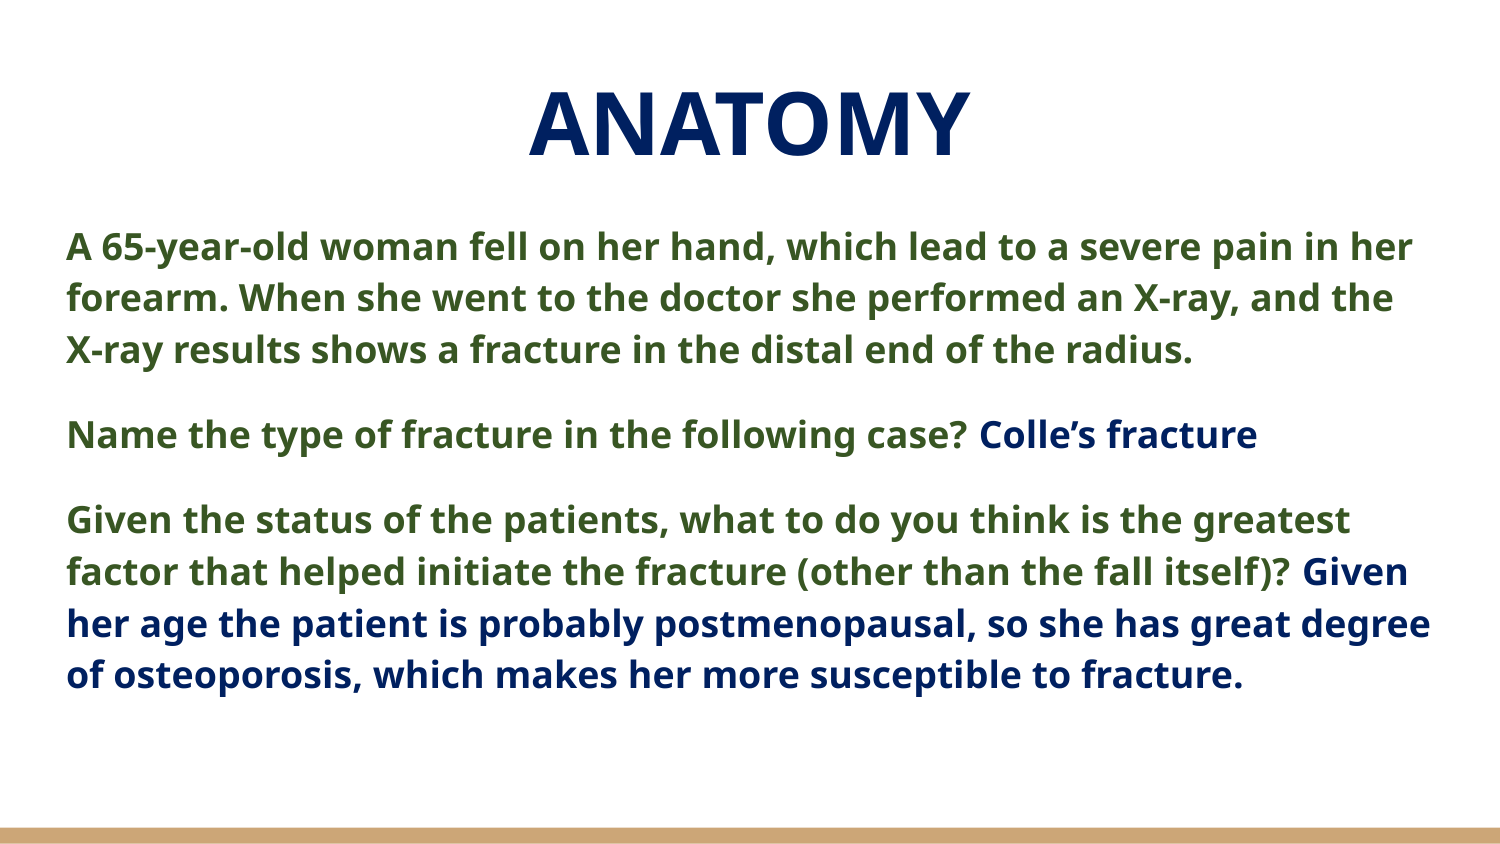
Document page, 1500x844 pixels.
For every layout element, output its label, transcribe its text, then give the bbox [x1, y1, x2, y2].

list A 65-year-old woman fell on her hand, which lead to a severe pain in her forearm. When she went to the doctor she performed an X-ray, and the X-ray results shows a fracture in the distal end of the radius. Name the type of fracture in the following case? Colle’s fracture Given the status of the patients, what to do you think is the greatest factor that helped initiate the fracture (other than the fall itself)? Given her age the patient is probably postmenopausal, so she has great degree of osteoporosis, which makes her more susceptible to fracture. [51, 200, 1449, 808]
title ANATOMY [51, 51, 1449, 189]
